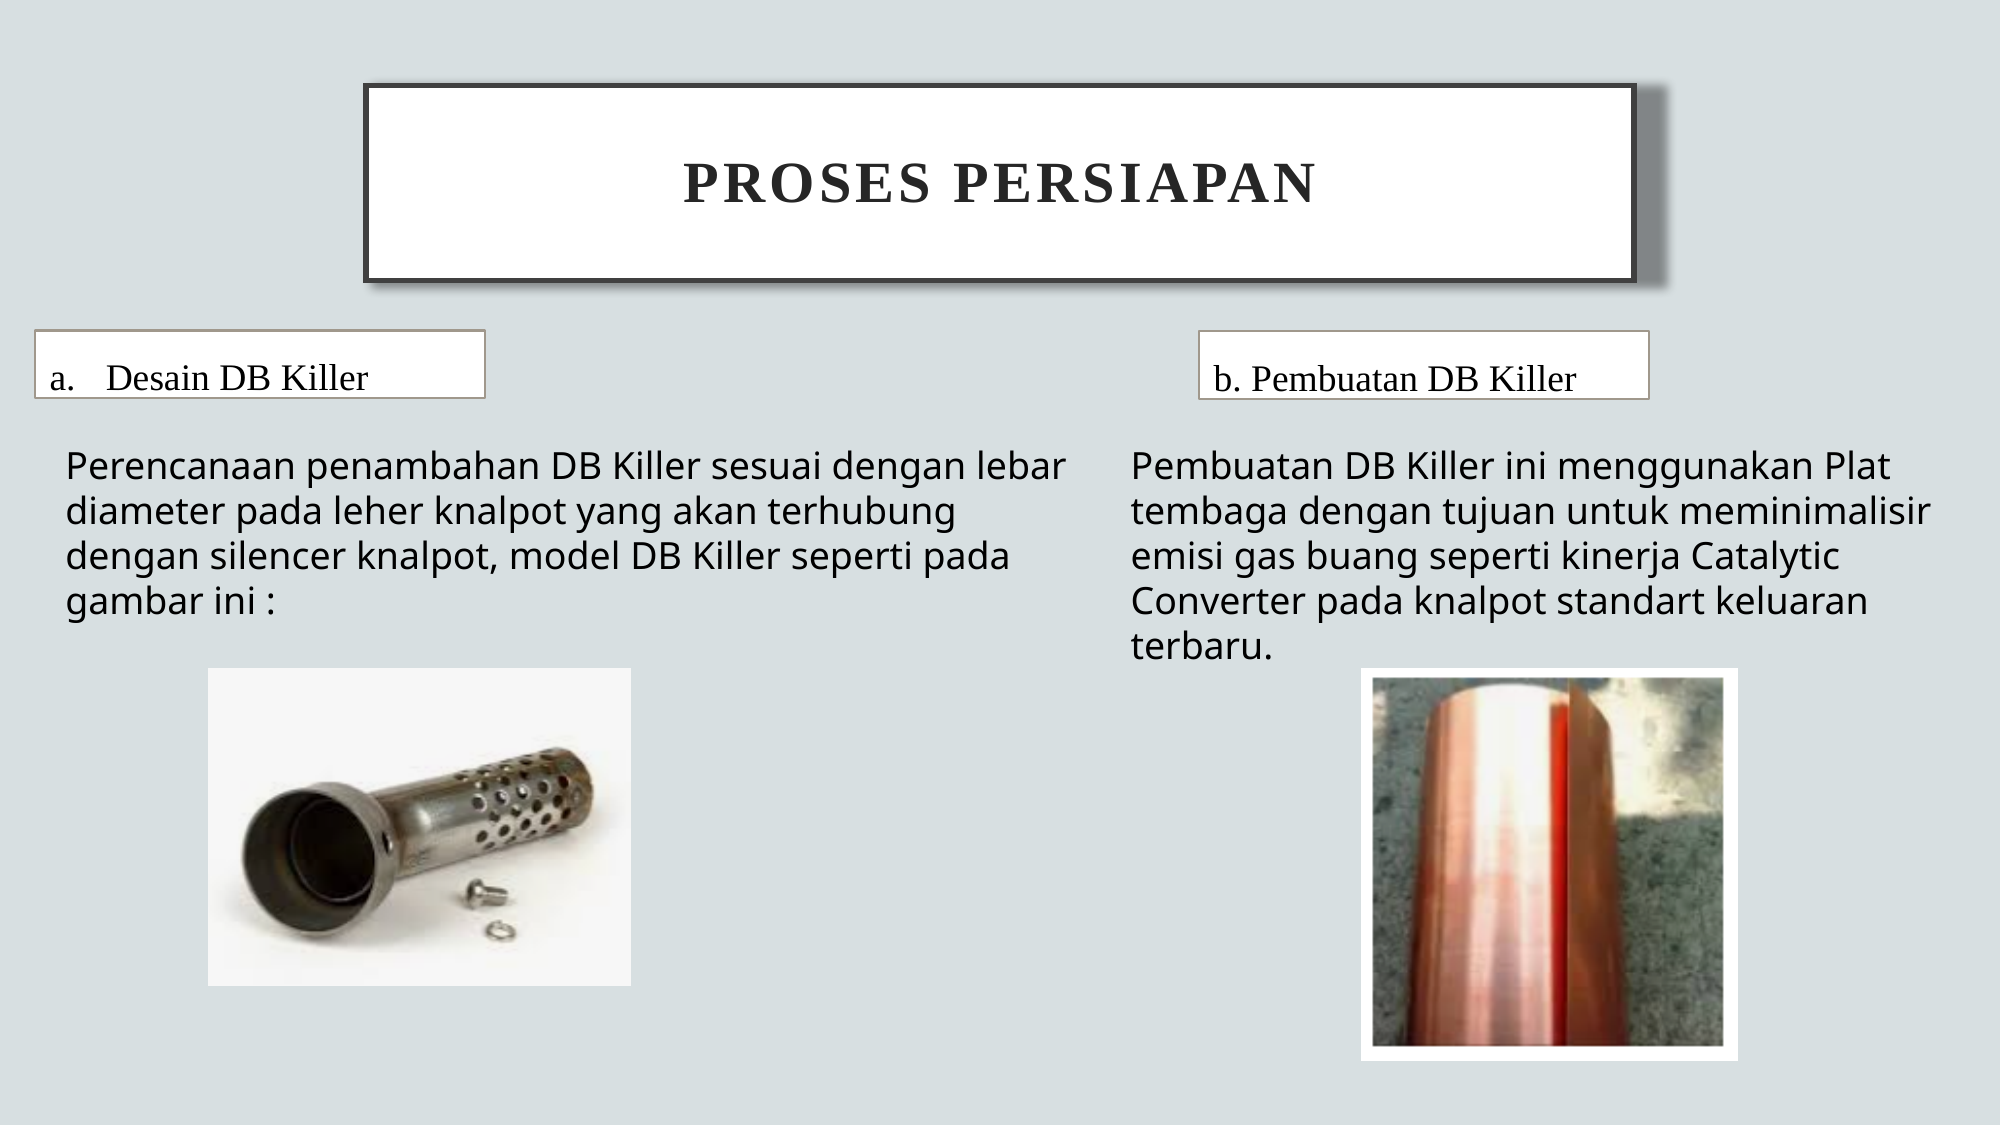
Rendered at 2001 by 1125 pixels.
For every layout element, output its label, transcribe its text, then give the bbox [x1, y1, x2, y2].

text_box Perencanaan penambahan DB Killer sesuai dengan lebar diameter pada leher knalpot yang akan terhubung dengan silencer knalpot, model DB Killer seperti pada gambar ini : [50, 434, 1087, 630]
text_box Pembuatan DB Killer ini menggunakan Plat tembaga dengan tujuan untuk meminimalisir emisi gas buang seperti kinerja Catalytic Converter pada knalpot standart keluaran terbaru. [1115, 434, 1950, 675]
picture [208, 667, 631, 986]
text_box Desain DB Killer [34, 329, 486, 399]
text_box b. Pembuatan DB Killer [1198, 330, 1650, 400]
picture [1361, 668, 1738, 1061]
title Proses Persiapan [363, 83, 1637, 283]
